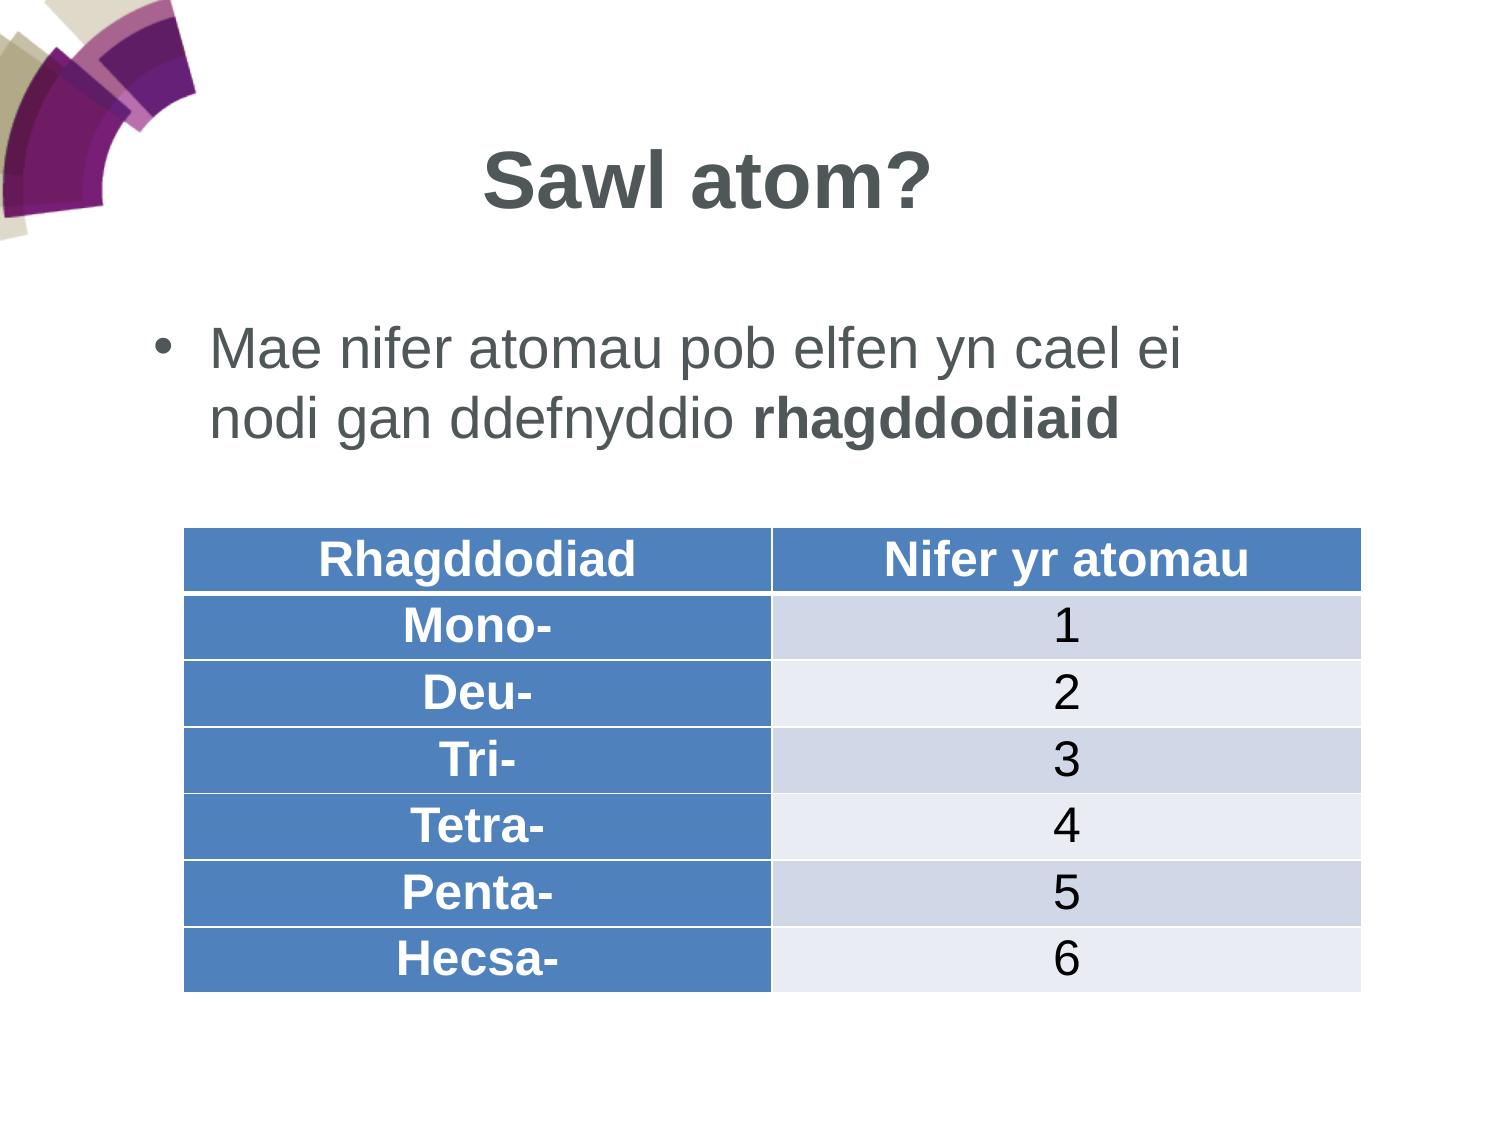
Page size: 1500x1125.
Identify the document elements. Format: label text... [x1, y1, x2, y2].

list Mae nifer atomau pob elfen yn cael ei nodi gan ddefnyddio rhagddodiaid [138, 302, 1282, 988]
list Sawl atom? [135, 119, 1282, 297]
table_cell 1 [773, 596, 1361, 659]
table_cell 3 [773, 728, 1361, 793]
table_header Rhagddodiad [184, 528, 771, 591]
table_header Nifer yr atomau [773, 528, 1361, 591]
table_cell Tetra- [184, 794, 771, 859]
table_cell 5 [773, 861, 1361, 926]
table_cell 6 [773, 928, 1361, 992]
table_cell 4 [773, 794, 1361, 859]
picture [0, 0, 1500, 1125]
table_cell Penta- [184, 861, 771, 926]
table_cell Deu- [184, 661, 771, 726]
table_cell Mono- [184, 596, 771, 659]
table_cell Hecsa- [184, 928, 771, 992]
table_cell 2 [773, 661, 1361, 726]
table_cell Tri- [184, 728, 771, 793]
